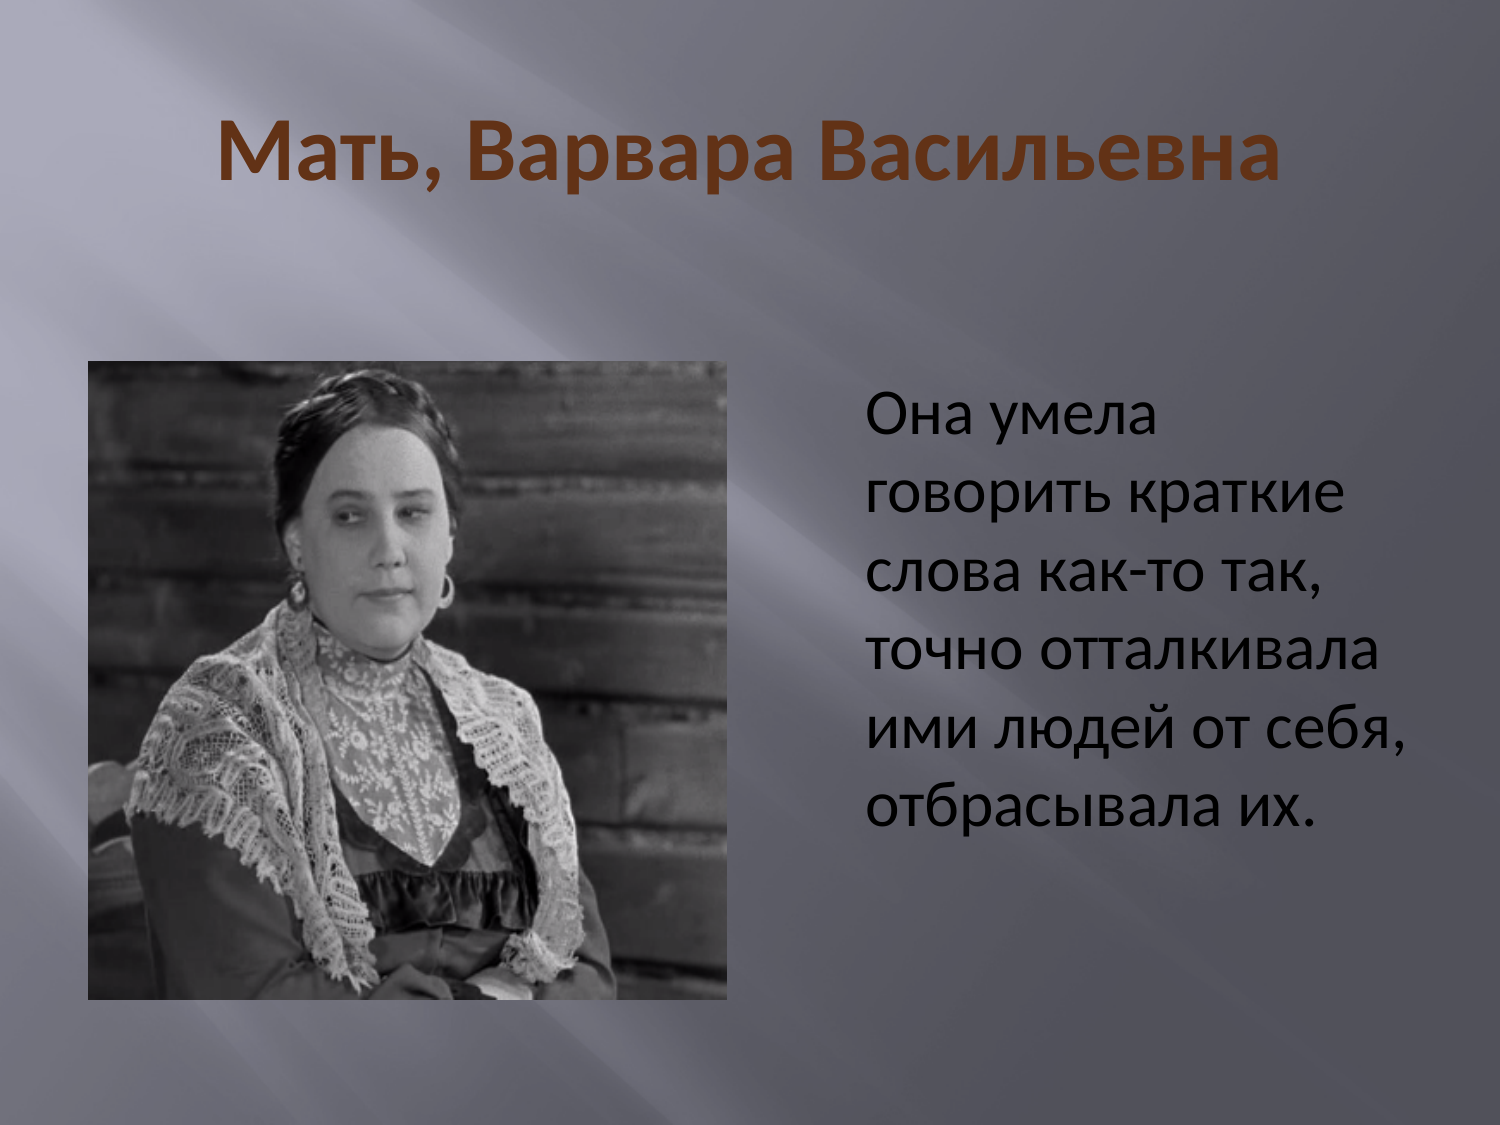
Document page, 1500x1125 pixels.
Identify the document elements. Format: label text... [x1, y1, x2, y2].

title Мать, Варвара Васильевна [75, 54, 1425, 233]
list Она умела говорить краткие слова как-то так, точно отталкивала ими людей от себя, отбрасывала их. [762, 361, 1425, 1005]
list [88, 361, 727, 1000]
